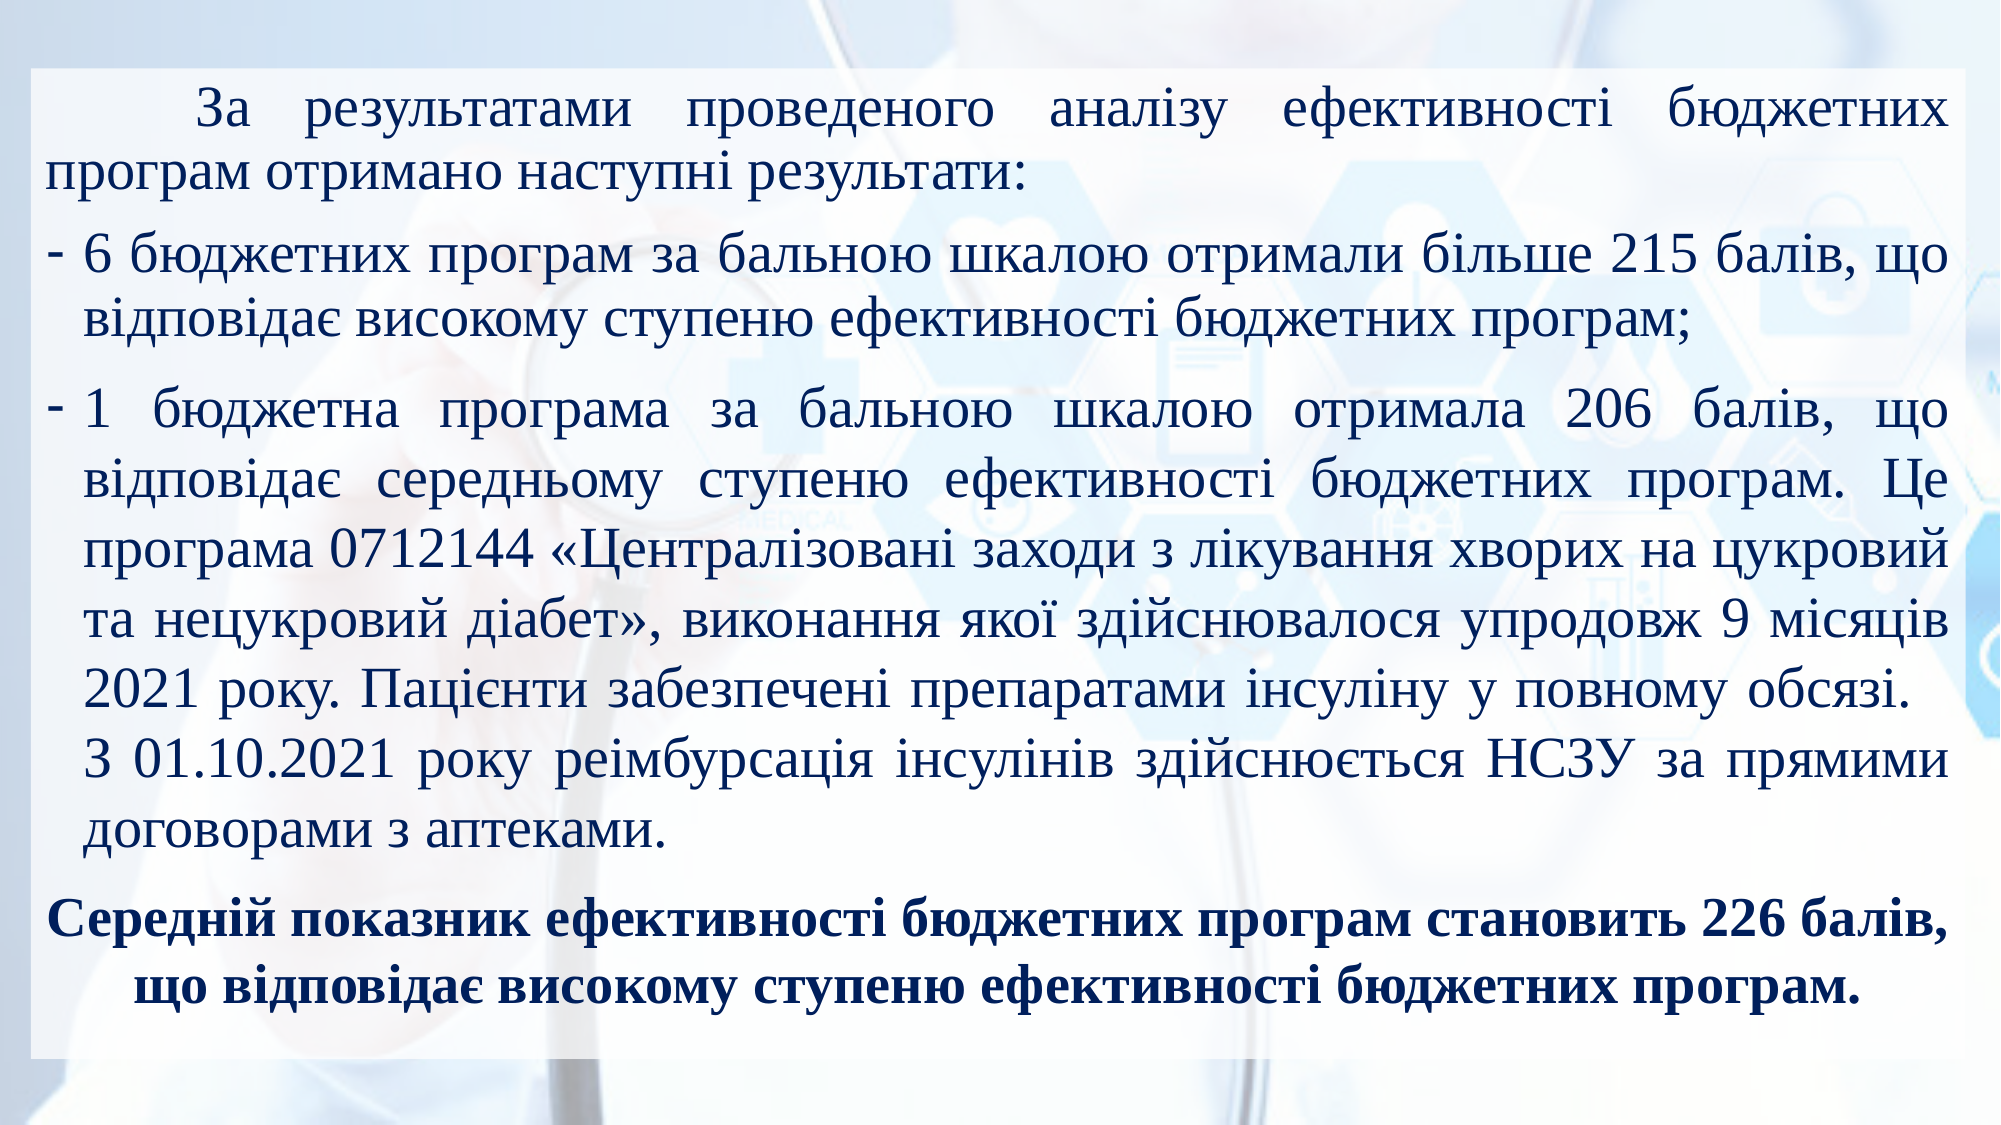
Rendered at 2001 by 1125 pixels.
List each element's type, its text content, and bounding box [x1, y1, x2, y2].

list За результатами проведеного аналізу ефективності бюджетних програм отримано наступні результати: 6 бюджетних програм за бальною шкалою отримали більше 215 балів, що відповідає високому ступеню ефективності бюджетних програм; 1 бюджетна програма за бальною шкалою отримала 206 балів, що відповідає середньому ступеню ефективності бюджетних програм. Це програма 0712144 «Централізовані заходи з лікування хворих на цукровий та нецукровий діабет», виконання якої здійснювалося упродовж 9 місяців 2021 року. Пацієнти забезпечені препаратами інсуліну у повному обсязі. З 01.10.2021 року реімбурсація інсулінів здійснюється НСЗУ за прямими договорами з аптеками. Середній показник ефективності бюджетних програм становить 226 балів, що відповідає високому ступеню ефективності бюджетних програм. [30, 68, 1966, 1059]
